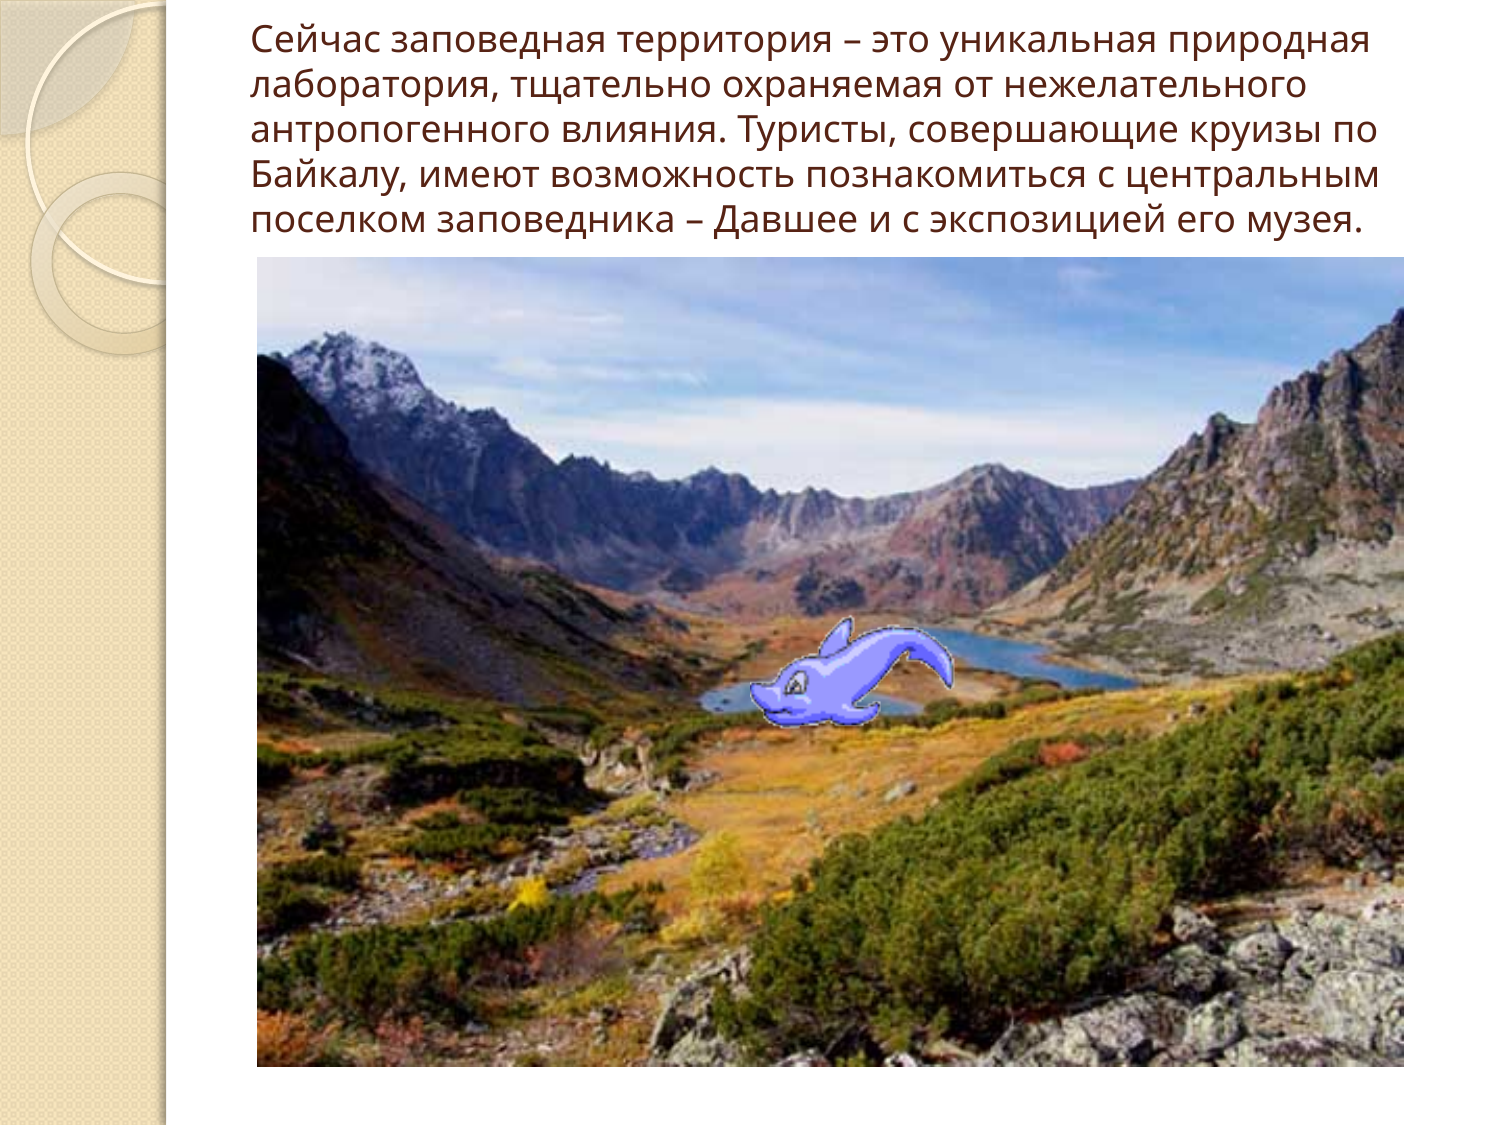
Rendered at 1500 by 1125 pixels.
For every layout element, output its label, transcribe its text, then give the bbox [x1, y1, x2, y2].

title Сейчас заповедная территория – это уникальная природная лаборатория, тщательно охраняемая от нежелательного антропогенного влияния. Туристы, совершающие круизы по Байкалу, имеют возможность познакомиться с центральным поселком заповедника – Давшее и с экспозицией его музея. [235, 23, 1466, 233]
picture [257, 257, 1404, 1067]
